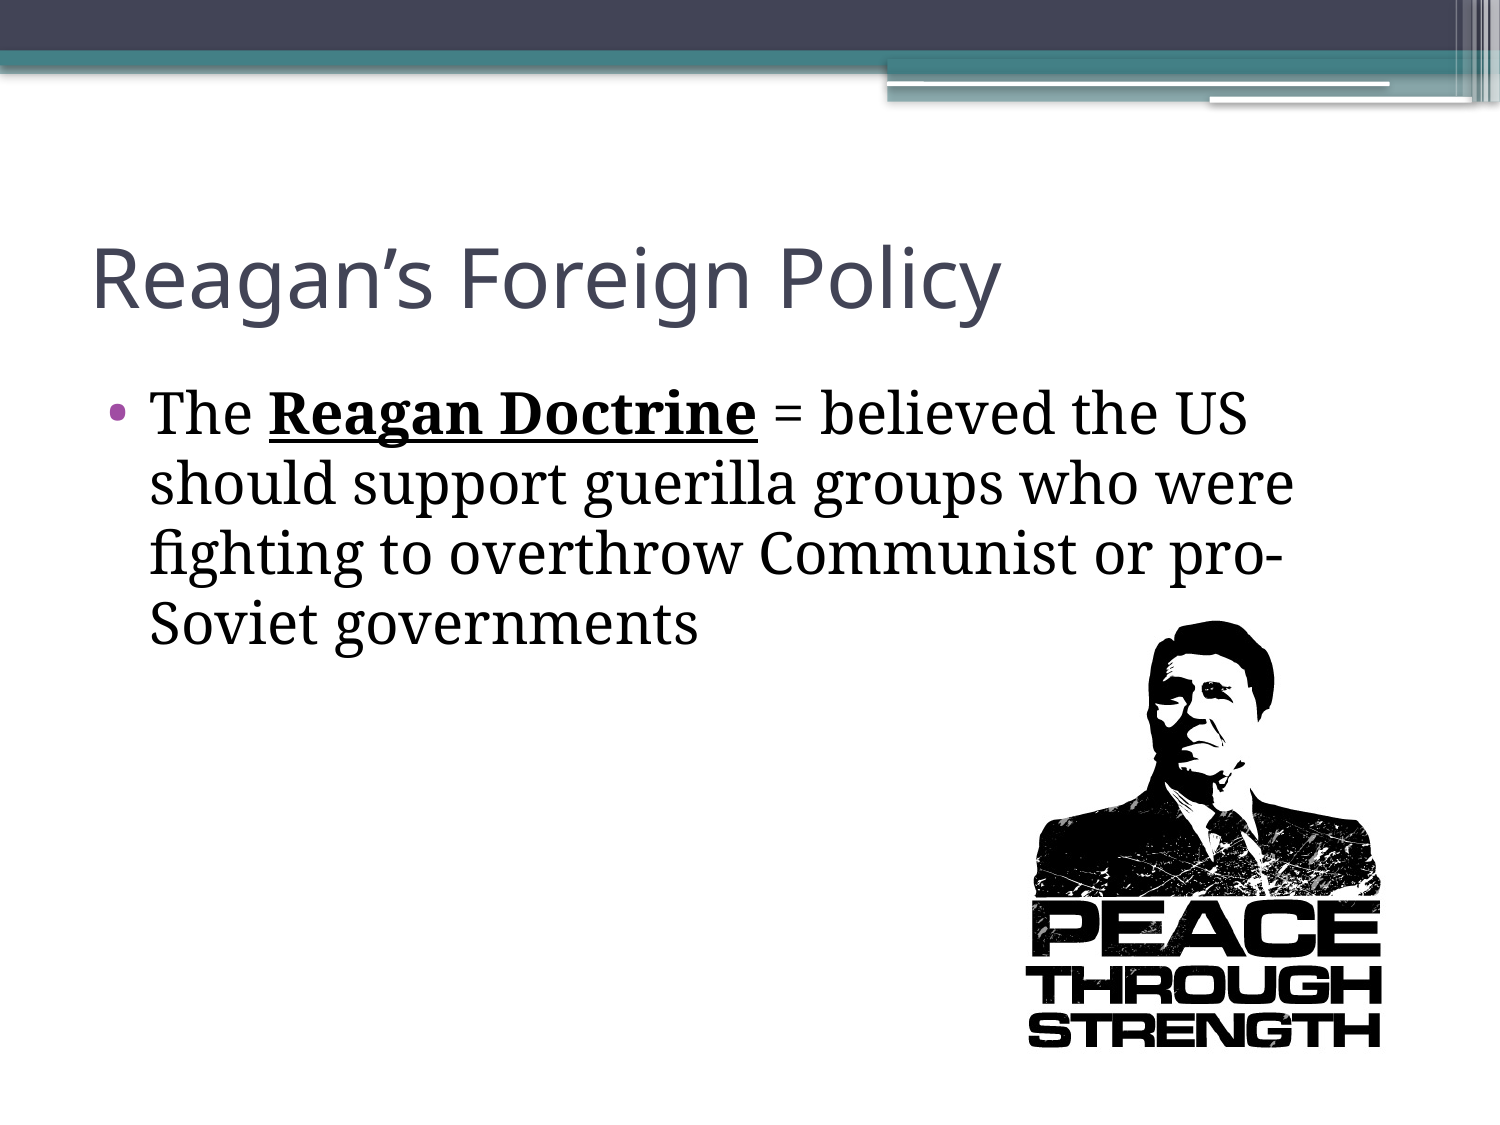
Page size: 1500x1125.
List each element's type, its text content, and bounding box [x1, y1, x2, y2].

list The Reagan Doctrine = believed the US should support guerilla groups who were fighting to overthrow Communist or pro-Soviet governments [75, 368, 1425, 1079]
title Reagan’s Foreign Policy [75, 187, 1425, 363]
picture [1012, 620, 1401, 1076]
